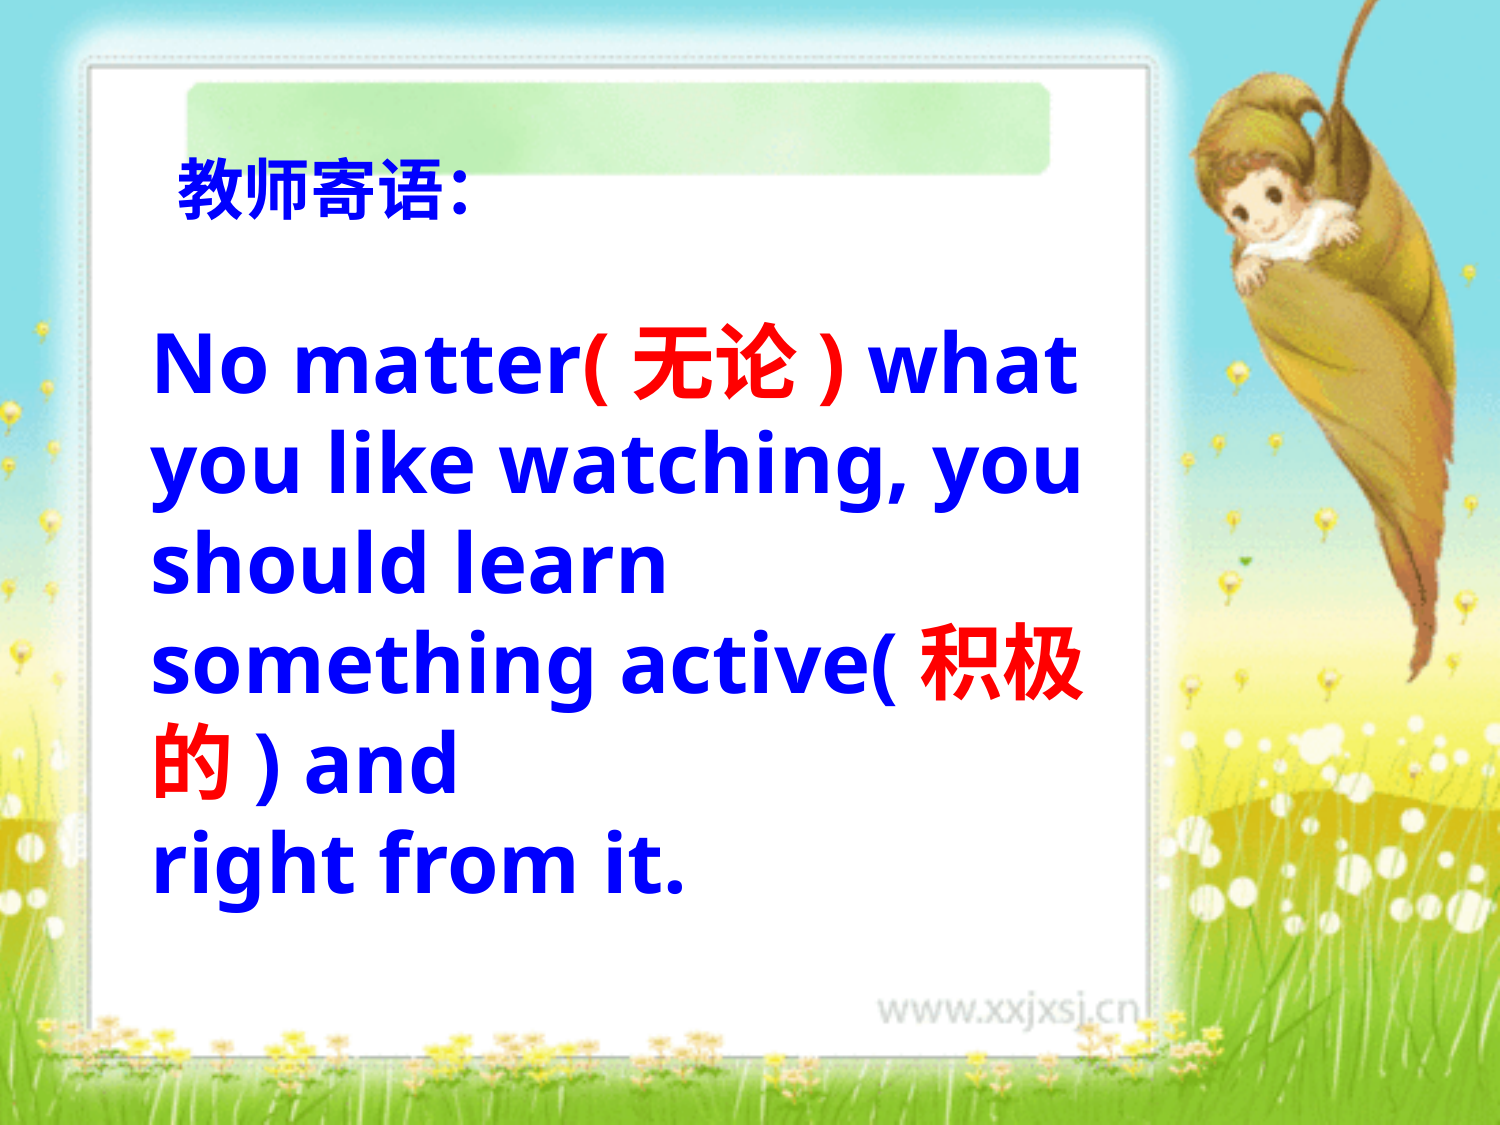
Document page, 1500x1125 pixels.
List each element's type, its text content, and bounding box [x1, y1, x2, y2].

picture [0, 0, 1500, 1125]
text_box No matter(无论) what you like watching, you should learn something active(积极的) and right from it. [135, 302, 1134, 918]
text_box 教师寄语： [162, 140, 526, 235]
